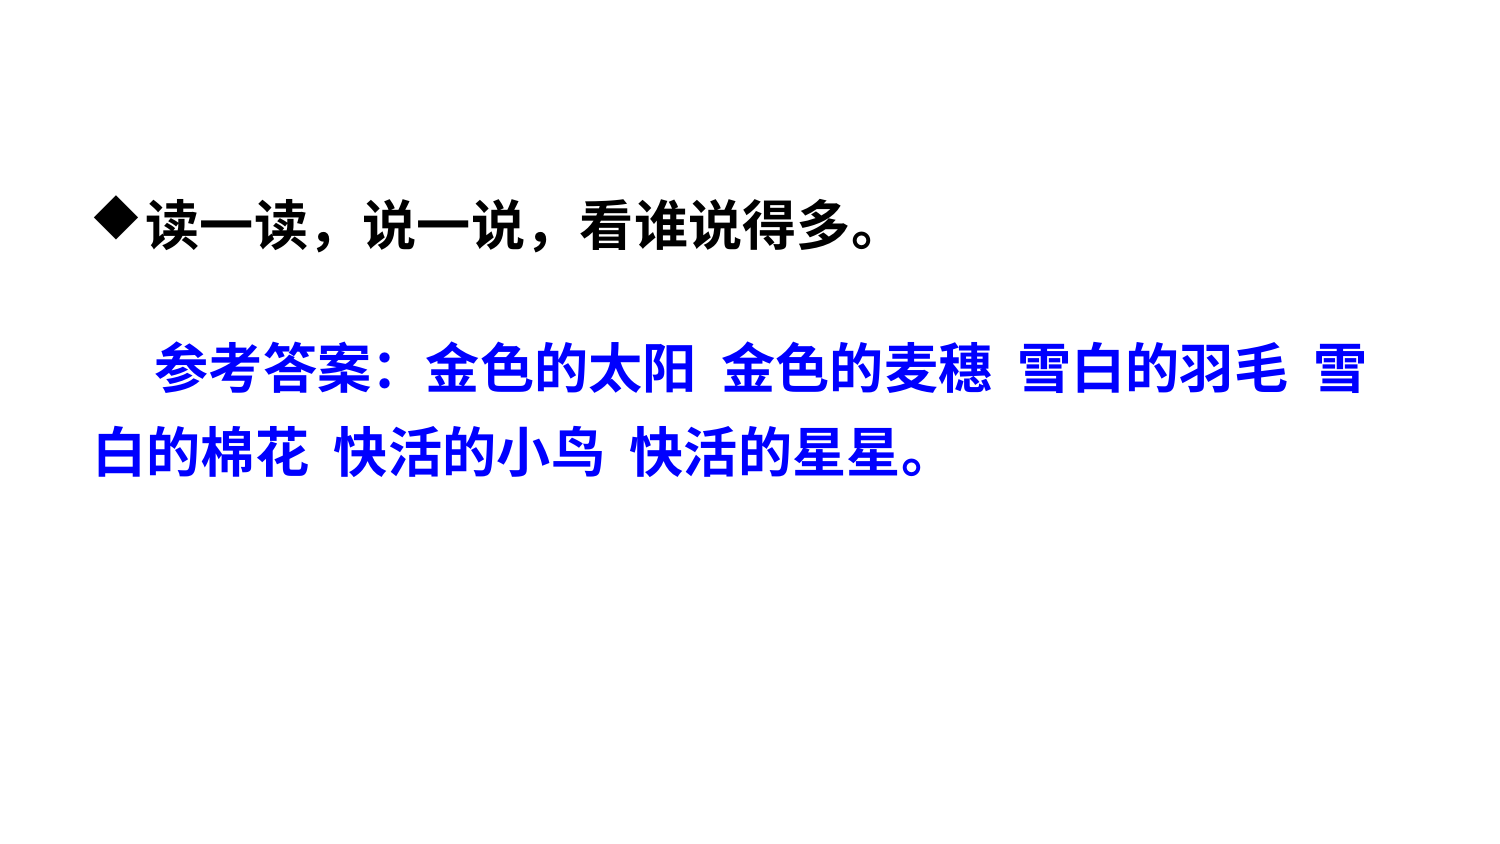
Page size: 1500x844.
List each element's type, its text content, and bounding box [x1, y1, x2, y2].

text_box 读一读，说一说，看谁说得多。 [74, 164, 1355, 264]
text_box 参考答案：金色的太阳 金色的麦穗 雪白的羽毛 雪白的棉花 快活的小鸟 快活的星星。 [77, 307, 1420, 491]
